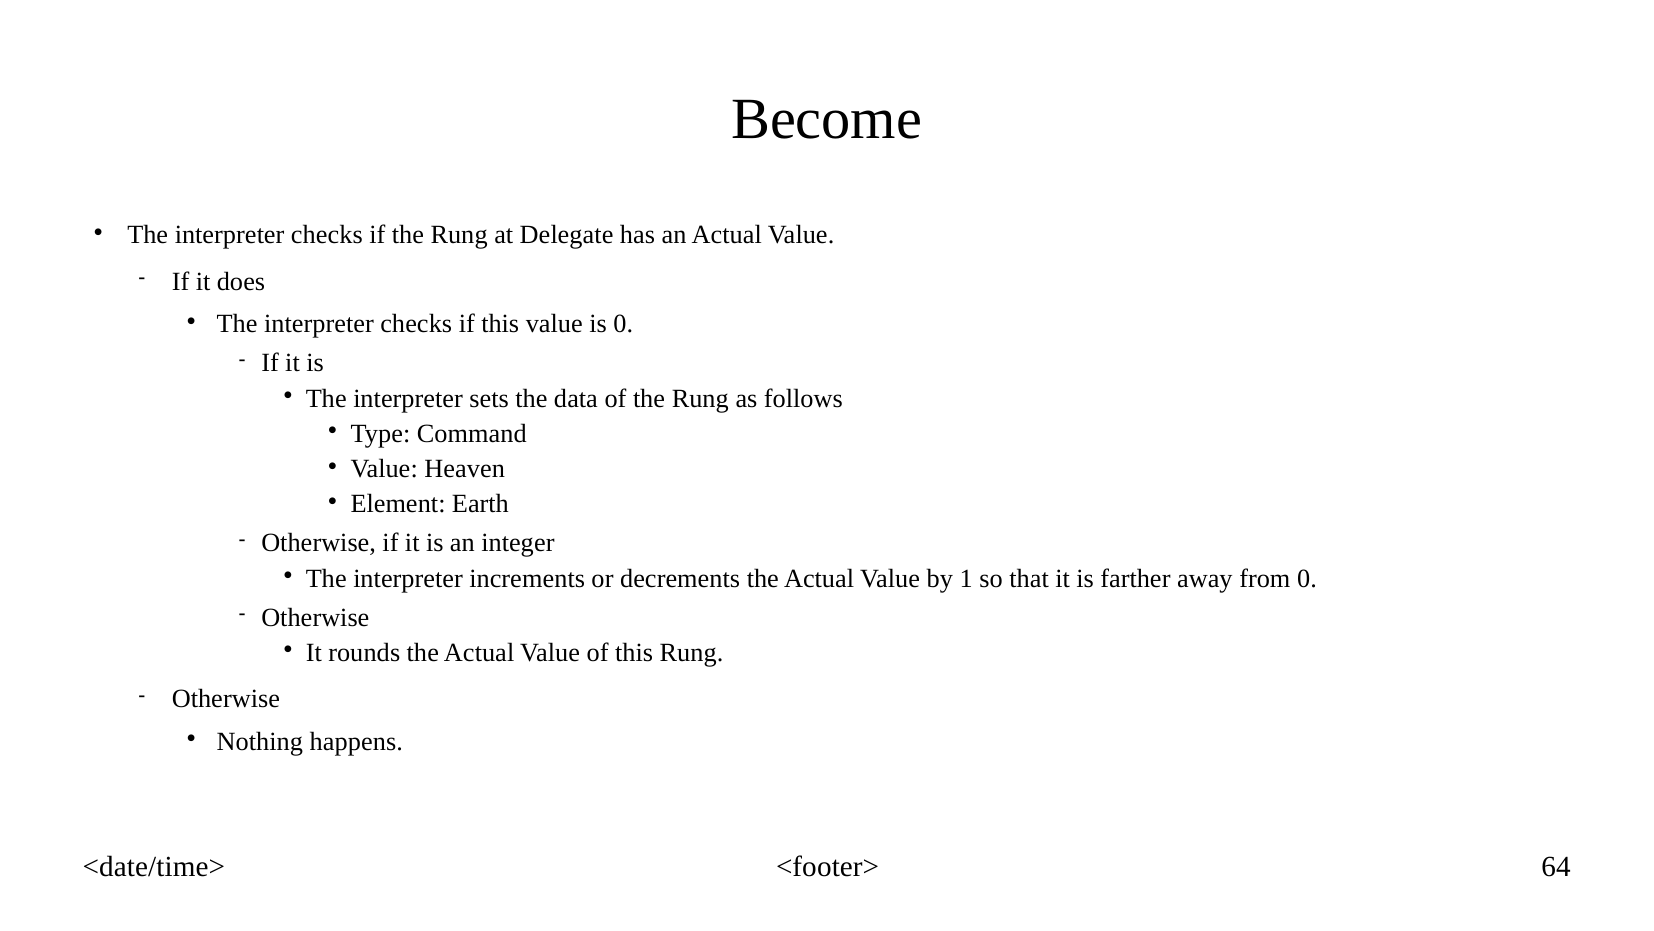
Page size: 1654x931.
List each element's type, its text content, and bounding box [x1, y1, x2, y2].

text_box The interpreter checks if the Rung at Delegate has an Actual Value. If it does The interpreter checks if this value is 0. If it is The interpreter sets the data of the Rung as follows Type: Command Value: Heaven Element: Earth Otherwise, if it is an integer The interpreter increments or decrements the Actual Value by 1 so that it is farther away from 0. Otherwise It rounds the Actual Value of this Rung. Otherwise Nothing happens. [82, 217, 1571, 757]
text_box Become [82, 37, 1571, 193]
